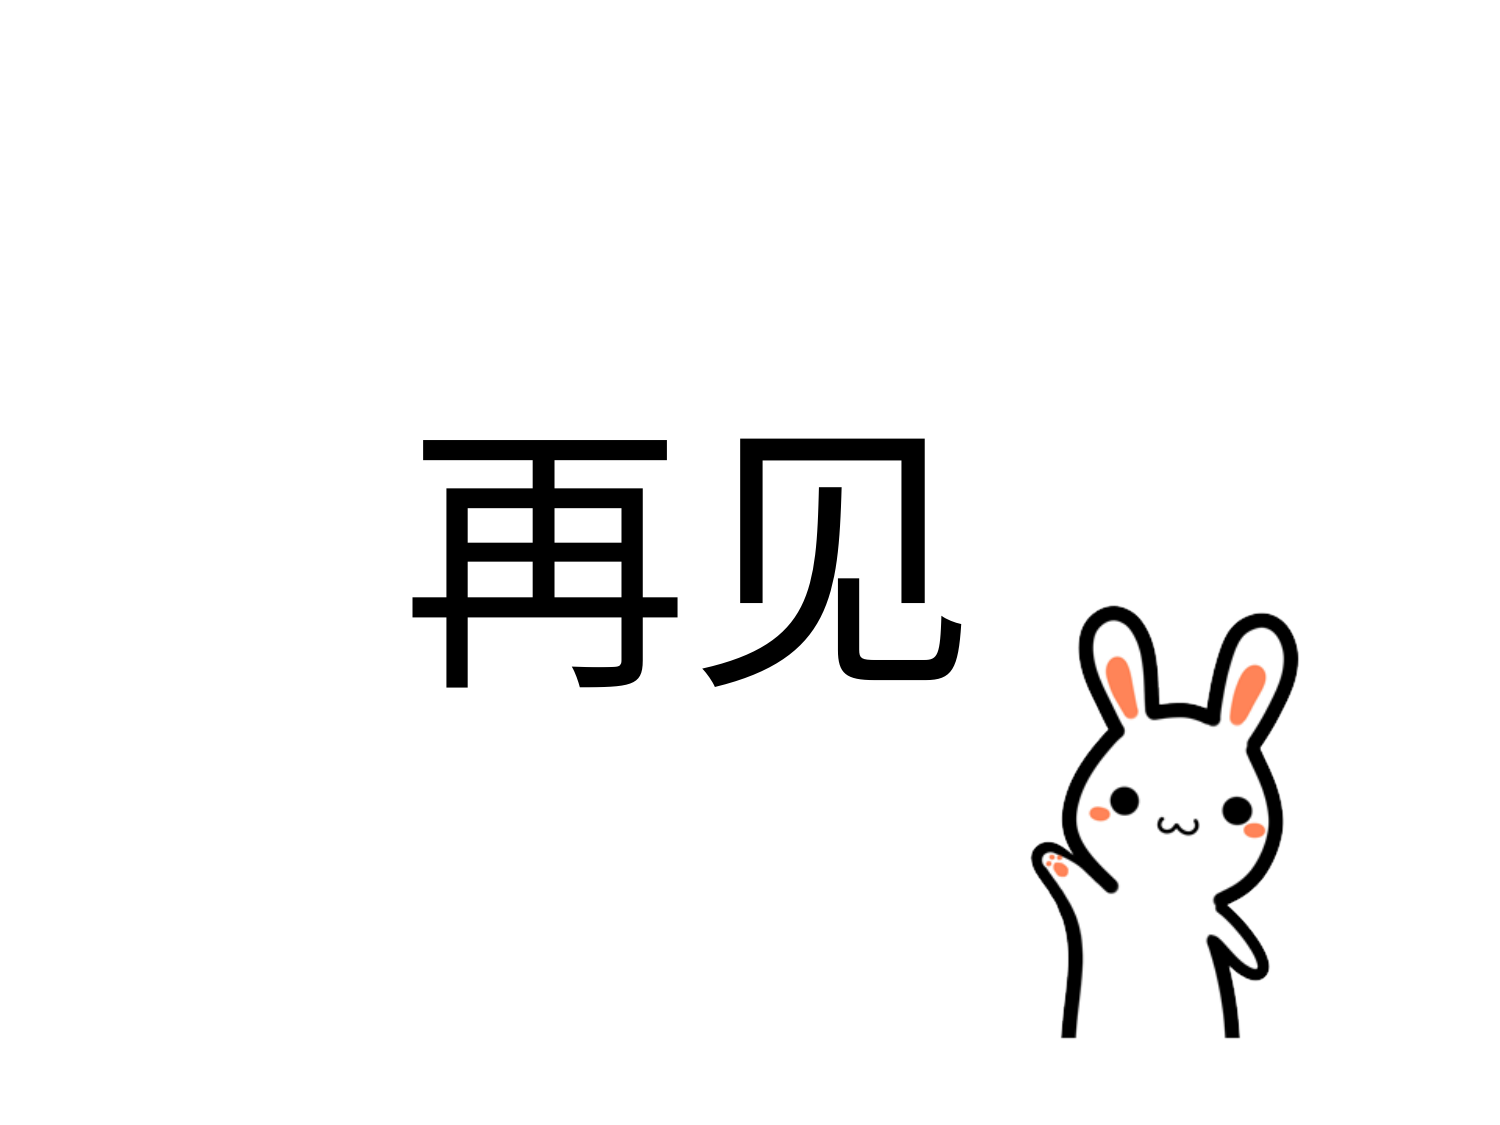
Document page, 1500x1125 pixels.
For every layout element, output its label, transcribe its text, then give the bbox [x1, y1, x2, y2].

picture [874, 420, 1500, 1047]
text_box 再见 [386, 369, 992, 730]
